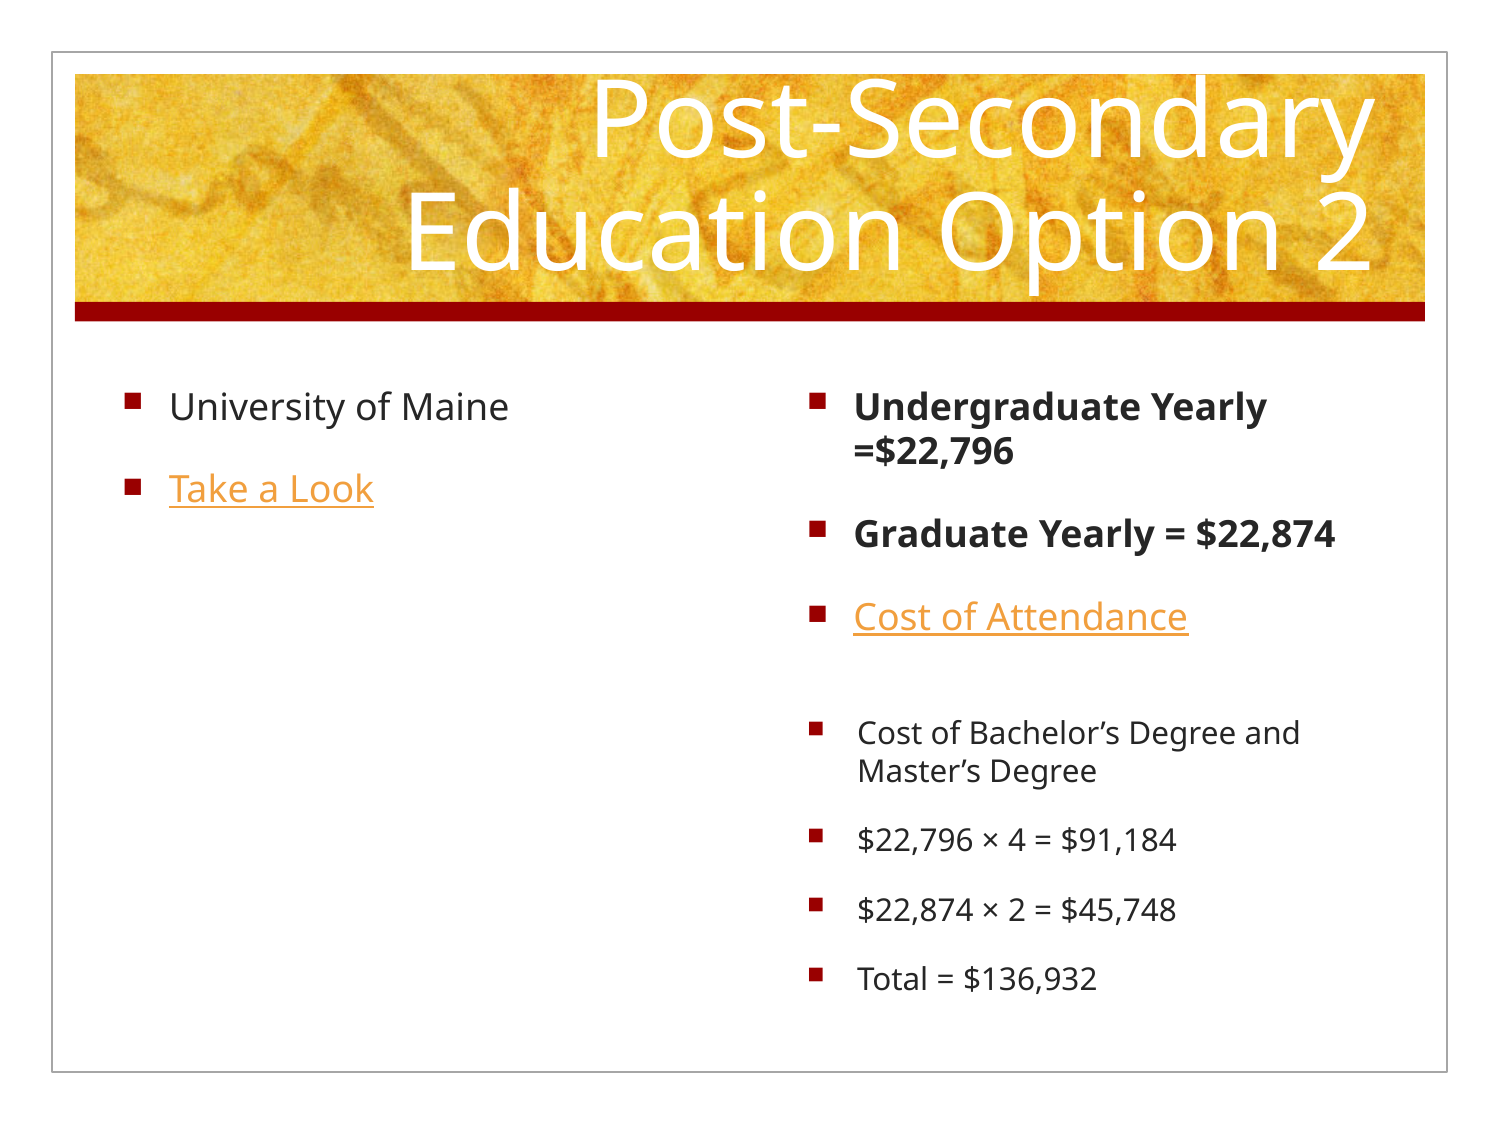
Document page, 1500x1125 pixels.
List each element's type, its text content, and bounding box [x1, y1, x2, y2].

list University of Maine Take a Look [107, 375, 708, 1005]
title Post-Secondary Education Option 2 [108, 74, 1392, 292]
picture [75, 74, 1425, 301]
list Undergraduate Yearly =$22,796 Graduate Yearly = $22,874 Cost of Attendance [791, 375, 1392, 675]
list Cost of Bachelor’s Degree and Master’s Degree $22,796 × 4 = $91,184 $22,874 × 2 = $45,748 Total = $136,932 [791, 705, 1392, 1006]
